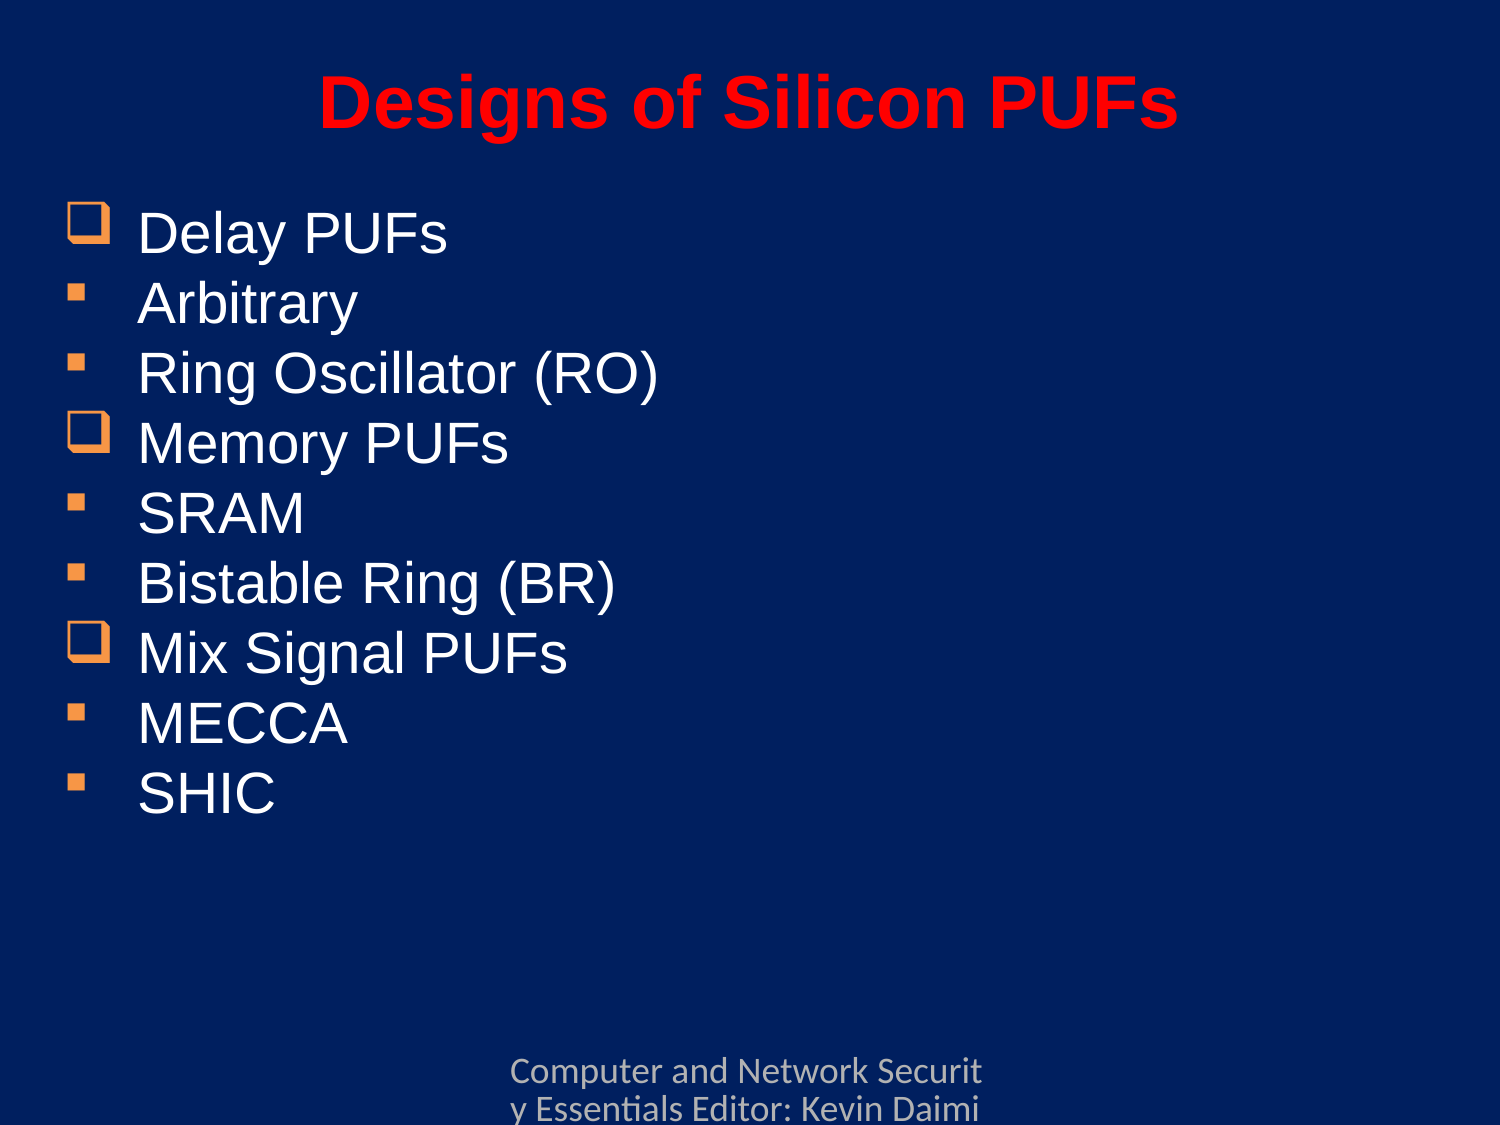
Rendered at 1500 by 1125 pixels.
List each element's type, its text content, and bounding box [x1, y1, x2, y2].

list Delay PUFs Arbitrary Ring Oscillator (RO) Memory PUFs SRAM Bistable Ring (BR) Mix Signal PUFs MECCA SHIC [62, 195, 1437, 832]
footer Computer and Network Security Essentials Editor: Kevin Daimi Associate Editors: Guillermo Francia, Levent Ertaul, Luis H. Encinas, Eman El-Sheikh Published by Springer [510, 1046, 990, 1103]
title Designs of Silicon PUFs [44, 53, 1456, 145]
